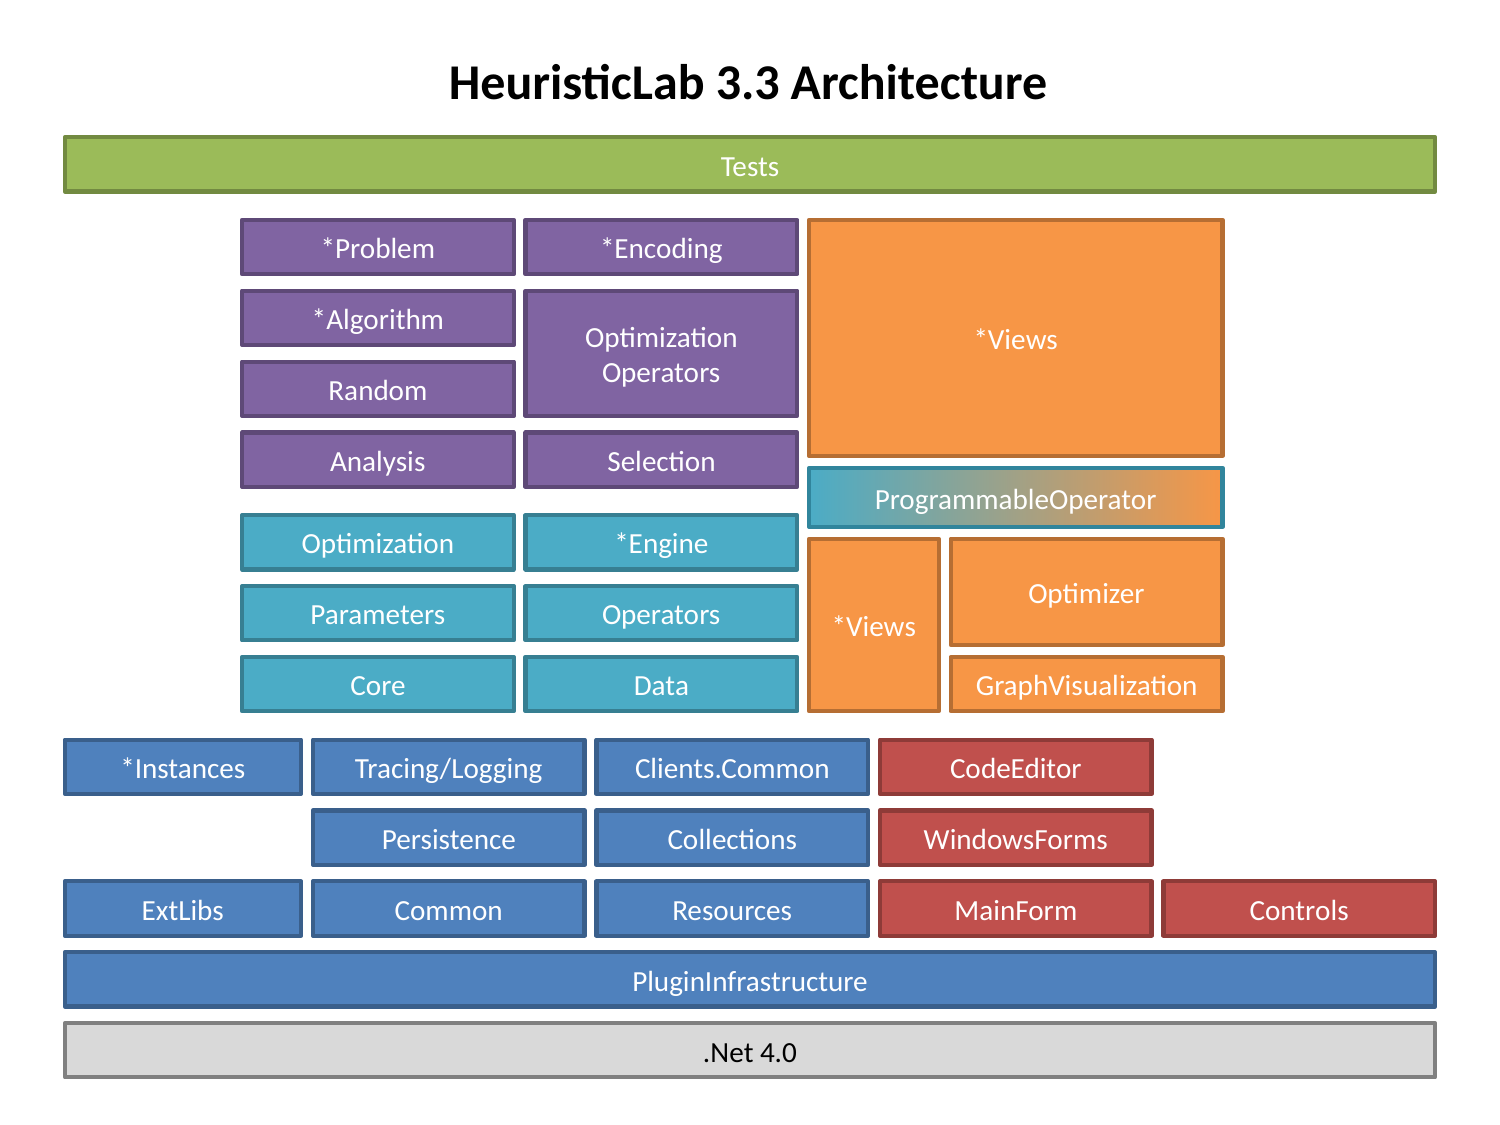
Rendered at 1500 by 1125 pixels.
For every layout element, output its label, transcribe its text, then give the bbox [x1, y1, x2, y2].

text_box Optimization Operators [523, 289, 799, 418]
text_box Data [523, 655, 799, 713]
text_box HeuristicLab 3.3 Architecture [434, 42, 1063, 118]
text_box ExtLibs [63, 879, 303, 938]
text_box *Instances [63, 738, 303, 796]
text_box Core [240, 655, 516, 713]
text_box CodeEditor [878, 738, 1154, 796]
text_box ProgrammableOperator [807, 466, 1225, 529]
text_box *Problem [240, 218, 516, 276]
text_box Persistence [311, 808, 587, 867]
text_box GraphVisualization [949, 655, 1225, 713]
text_box Resources [594, 879, 870, 938]
text_box PluginInfrastructure [63, 950, 1437, 1009]
text_box Clients.Common [594, 738, 870, 796]
text_box Tests [63, 135, 1437, 194]
text_box Selection [523, 430, 799, 489]
text_box Optimizer [949, 537, 1225, 647]
text_box Random [240, 360, 516, 418]
text_box .Net 4.0 [63, 1021, 1437, 1079]
text_box *Algorithm [240, 289, 516, 347]
text_box Optimization [240, 513, 516, 572]
text_box Controls [1161, 879, 1437, 938]
text_box *Encoding [523, 218, 799, 276]
text_box Analysis [240, 430, 516, 489]
text_box Tracing/Logging [311, 738, 587, 796]
text_box Common [311, 879, 587, 938]
text_box Operators [523, 584, 799, 642]
text_box Collections [594, 808, 870, 867]
text_box *Views [807, 218, 1225, 458]
text_box *Views [807, 537, 941, 713]
text_box Parameters [240, 584, 516, 642]
text_box *Engine [523, 513, 799, 572]
text_box WindowsForms [878, 808, 1154, 867]
text_box MainForm [878, 879, 1154, 938]
